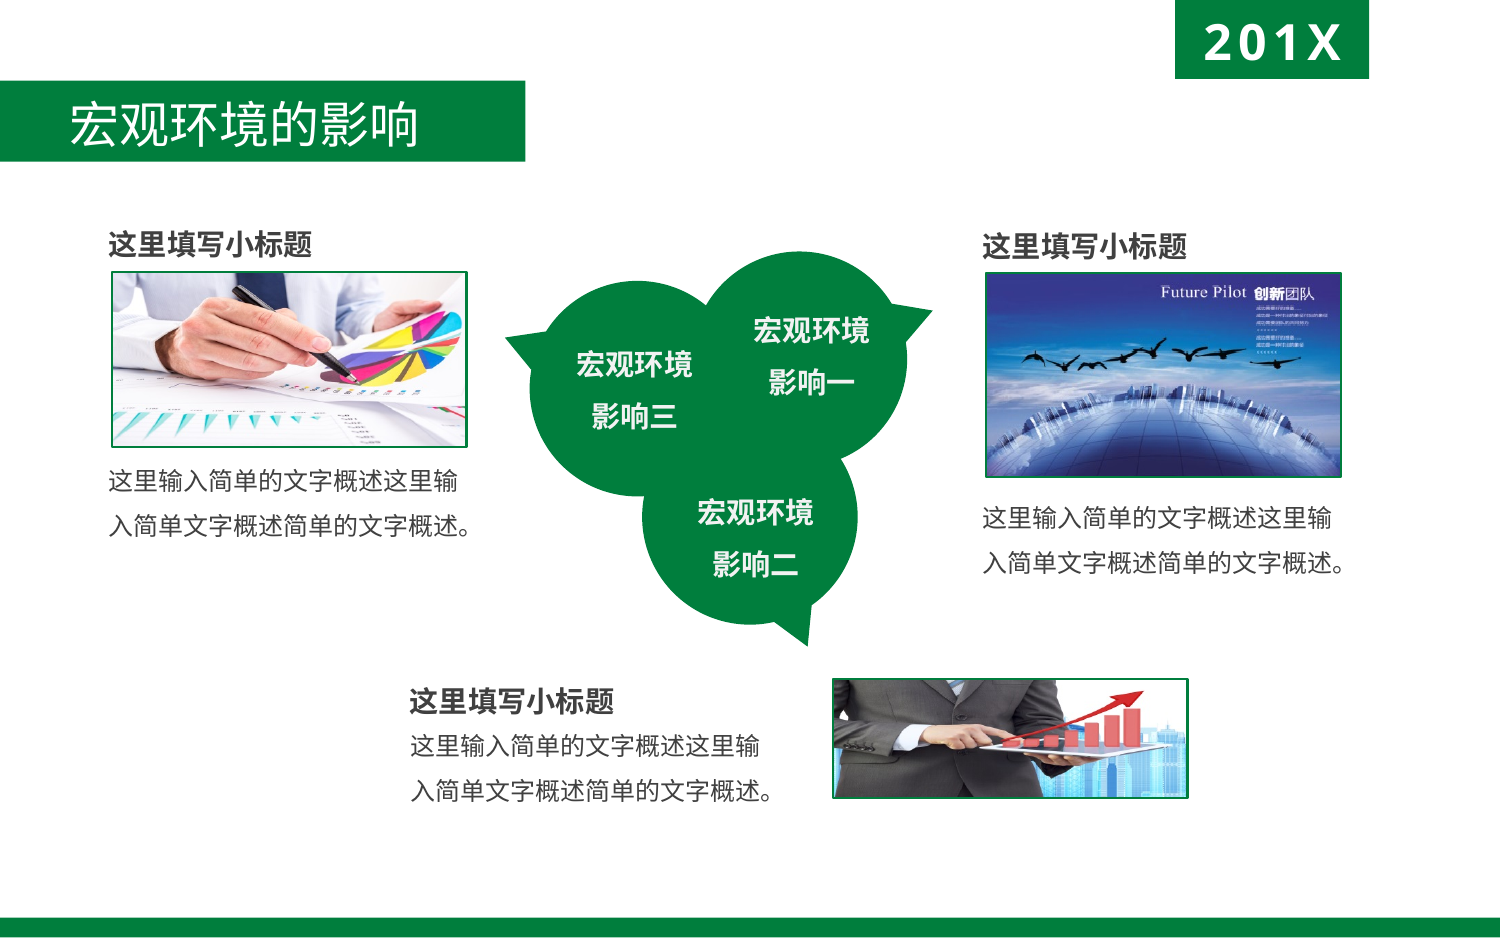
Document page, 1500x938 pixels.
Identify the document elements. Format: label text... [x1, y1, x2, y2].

text_box 宏观环境 影响一 [738, 287, 886, 407]
text_box 这里输入简单的文字概述这里输入简单文字概述简单的文字概述。 [88, 440, 482, 551]
text_box [0, 916, 1500, 938]
text_box 宏观环境 影响三 [561, 320, 709, 441]
text_box [0, 79, 528, 164]
text_box 这里输入简单的文字概述这里输入简单文字概述简单的文字概述。 [390, 705, 784, 816]
text_box 宏观环境的影响 [55, 85, 435, 161]
text_box [640, 407, 860, 649]
text_box [502, 278, 748, 499]
text_box 这里填写小标题 [389, 675, 682, 729]
text_box 这里填写小标题 [962, 219, 1270, 273]
text_box [831, 677, 1190, 800]
text_box [984, 271, 1343, 479]
text_box [705, 249, 883, 342]
text_box 宏观环境 影响二 [682, 469, 830, 590]
text_box [110, 269, 469, 449]
text_box 这里输入简单的文字概述这里输入简单文字概述简单的文字概述。 [962, 477, 1356, 587]
text_box [1173, 0, 1371, 81]
text_box [765, 291, 935, 460]
text_box 这里填写小标题 [88, 217, 396, 271]
text_box 201X [1188, 3, 1356, 78]
